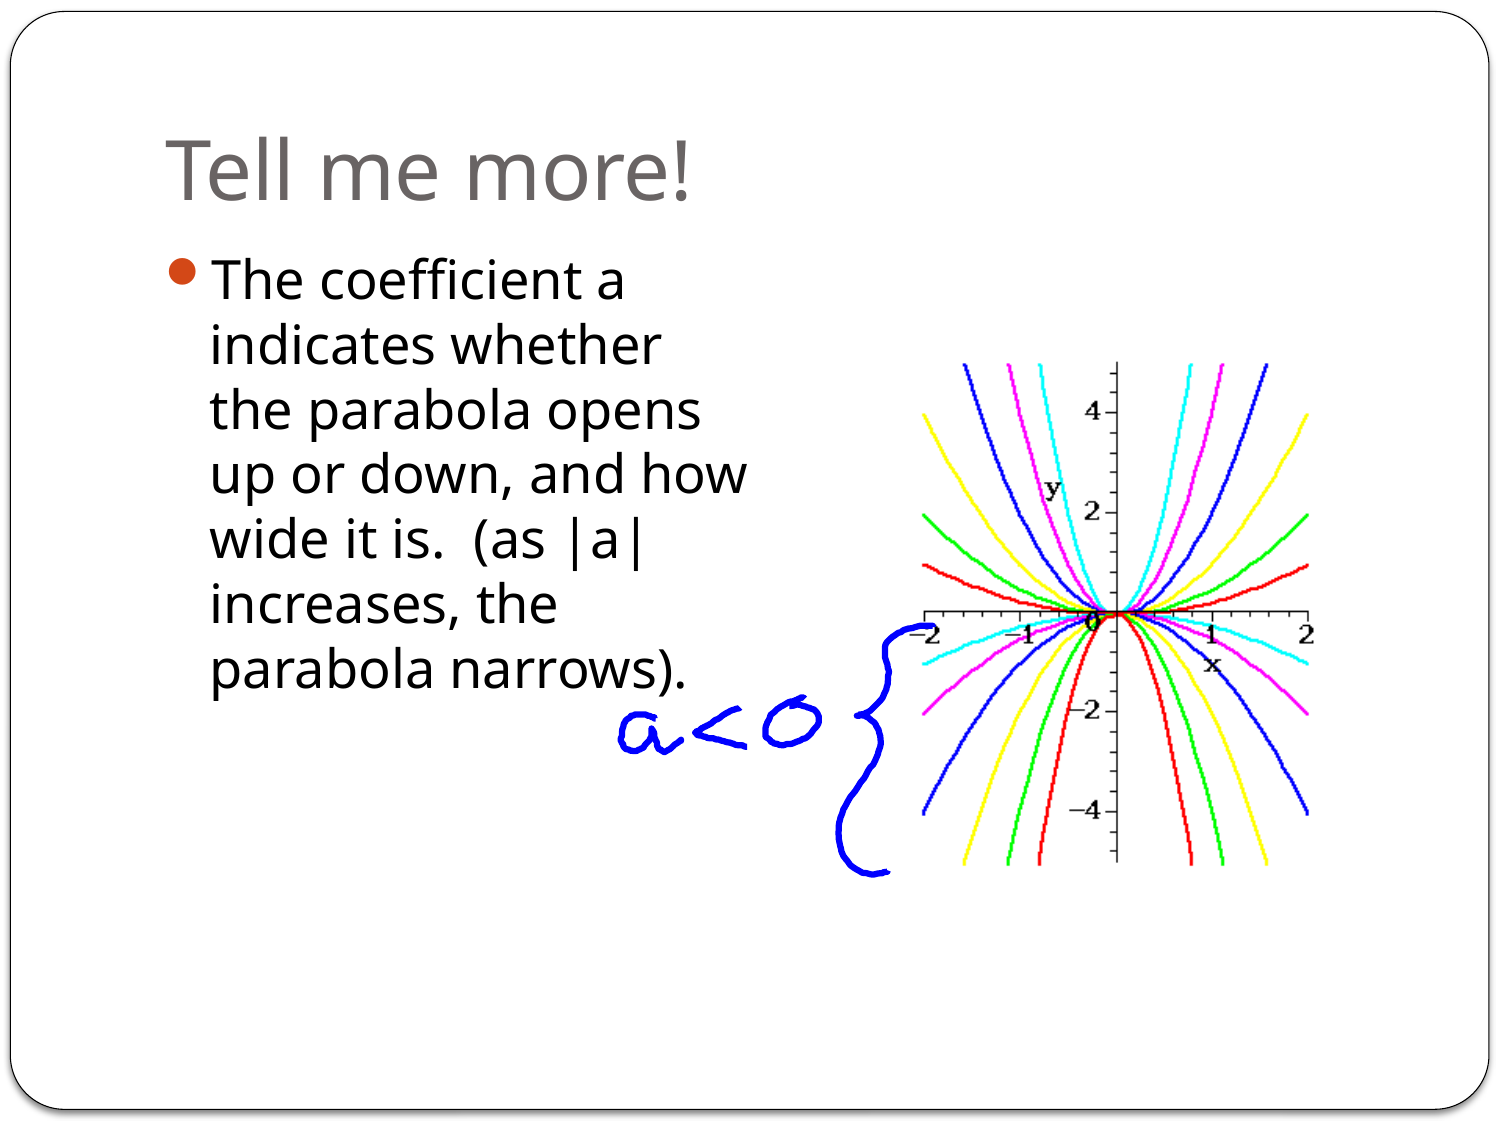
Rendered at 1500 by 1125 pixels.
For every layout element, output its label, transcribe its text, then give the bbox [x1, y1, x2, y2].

title Tell me more! [149, 44, 1426, 233]
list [877, 301, 1357, 924]
list The coefficient a indicates whether the parabola opens up or down, and how wide it is. (as |a| increases, the parabola narrows). [149, 237, 766, 988]
text_box [619, 713, 682, 753]
text_box [694, 706, 748, 748]
text_box [837, 765, 871, 876]
text_box [856, 708, 871, 722]
text_box [764, 696, 820, 746]
